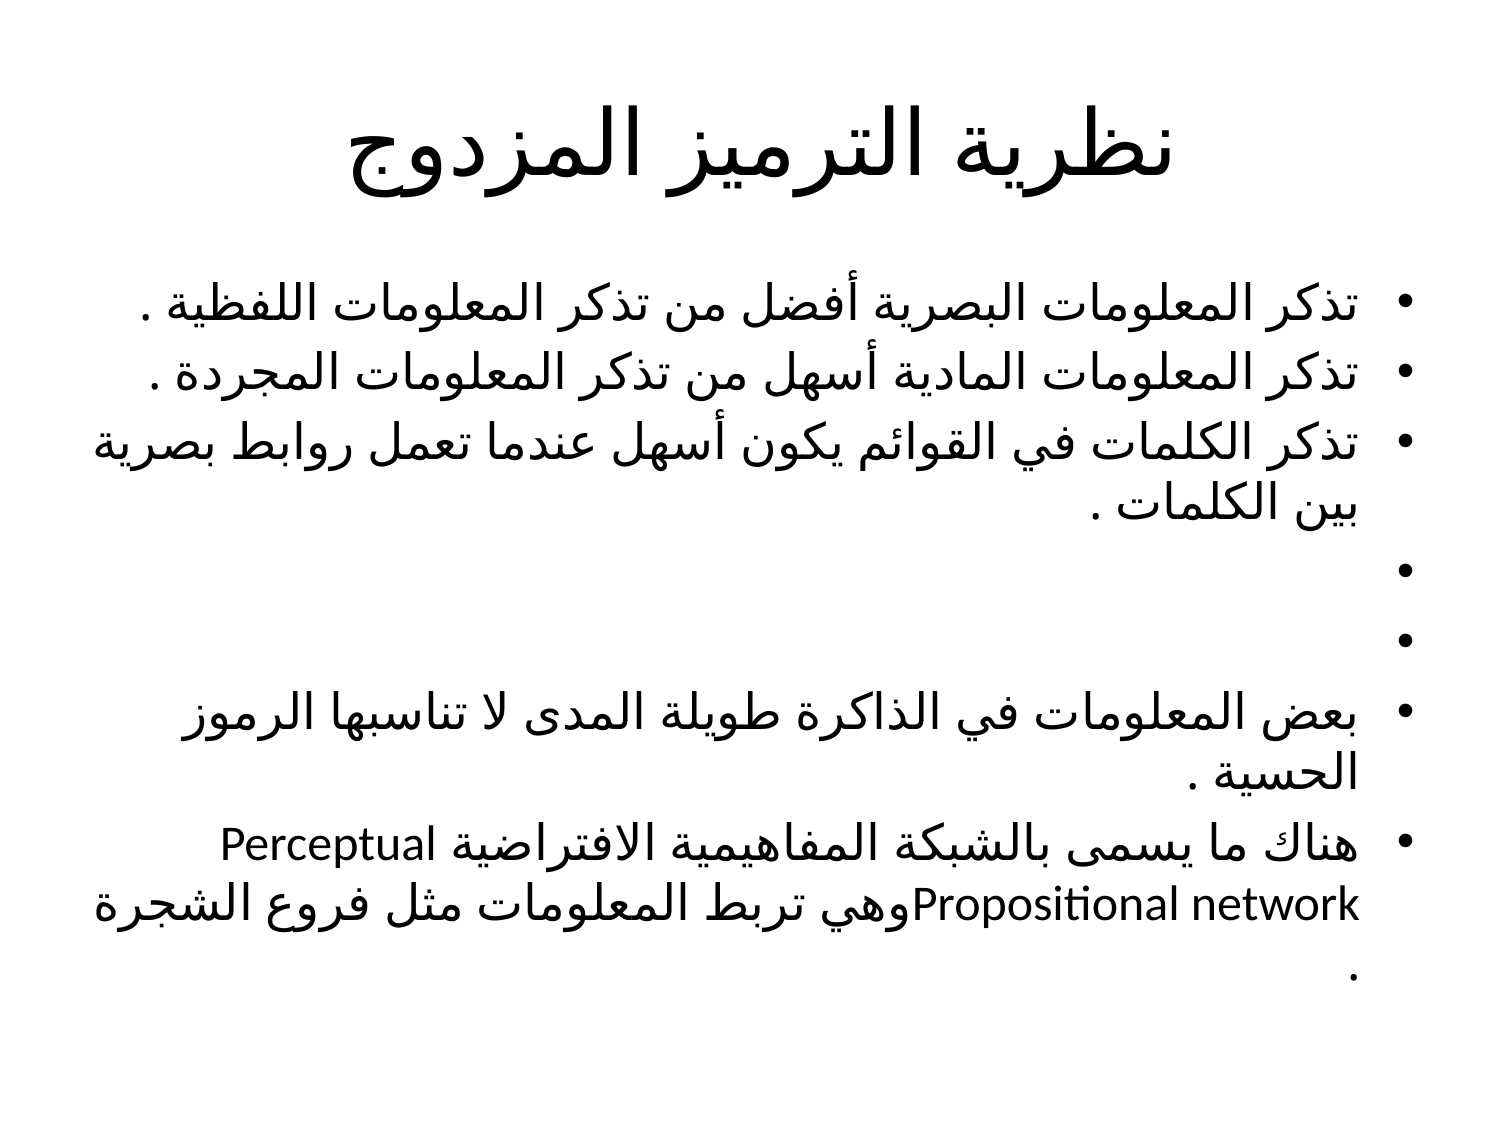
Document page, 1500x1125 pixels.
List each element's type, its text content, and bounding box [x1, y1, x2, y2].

title نظرية الترميز المزدوج [75, 45, 1425, 233]
list تذكر المعلومات البصرية أفضل من تذكر المعلومات اللفظية . تذكر المعلومات المادية أسهل من تذكر المعلومات المجردة . تذكر الكلمات في القوائم يكون أسهل عندما تعمل روابط بصرية بين الكلمات . بعض المعلومات في الذاكرة طويلة المدى لا تناسبها الرموز الحسية . هناك ما يسمى بالشبكة المفاهيمية الافتراضية Perceptual Propositional networkوهي تربط المعلومات مثل فروع الشجرة . [75, 262, 1425, 1005]
